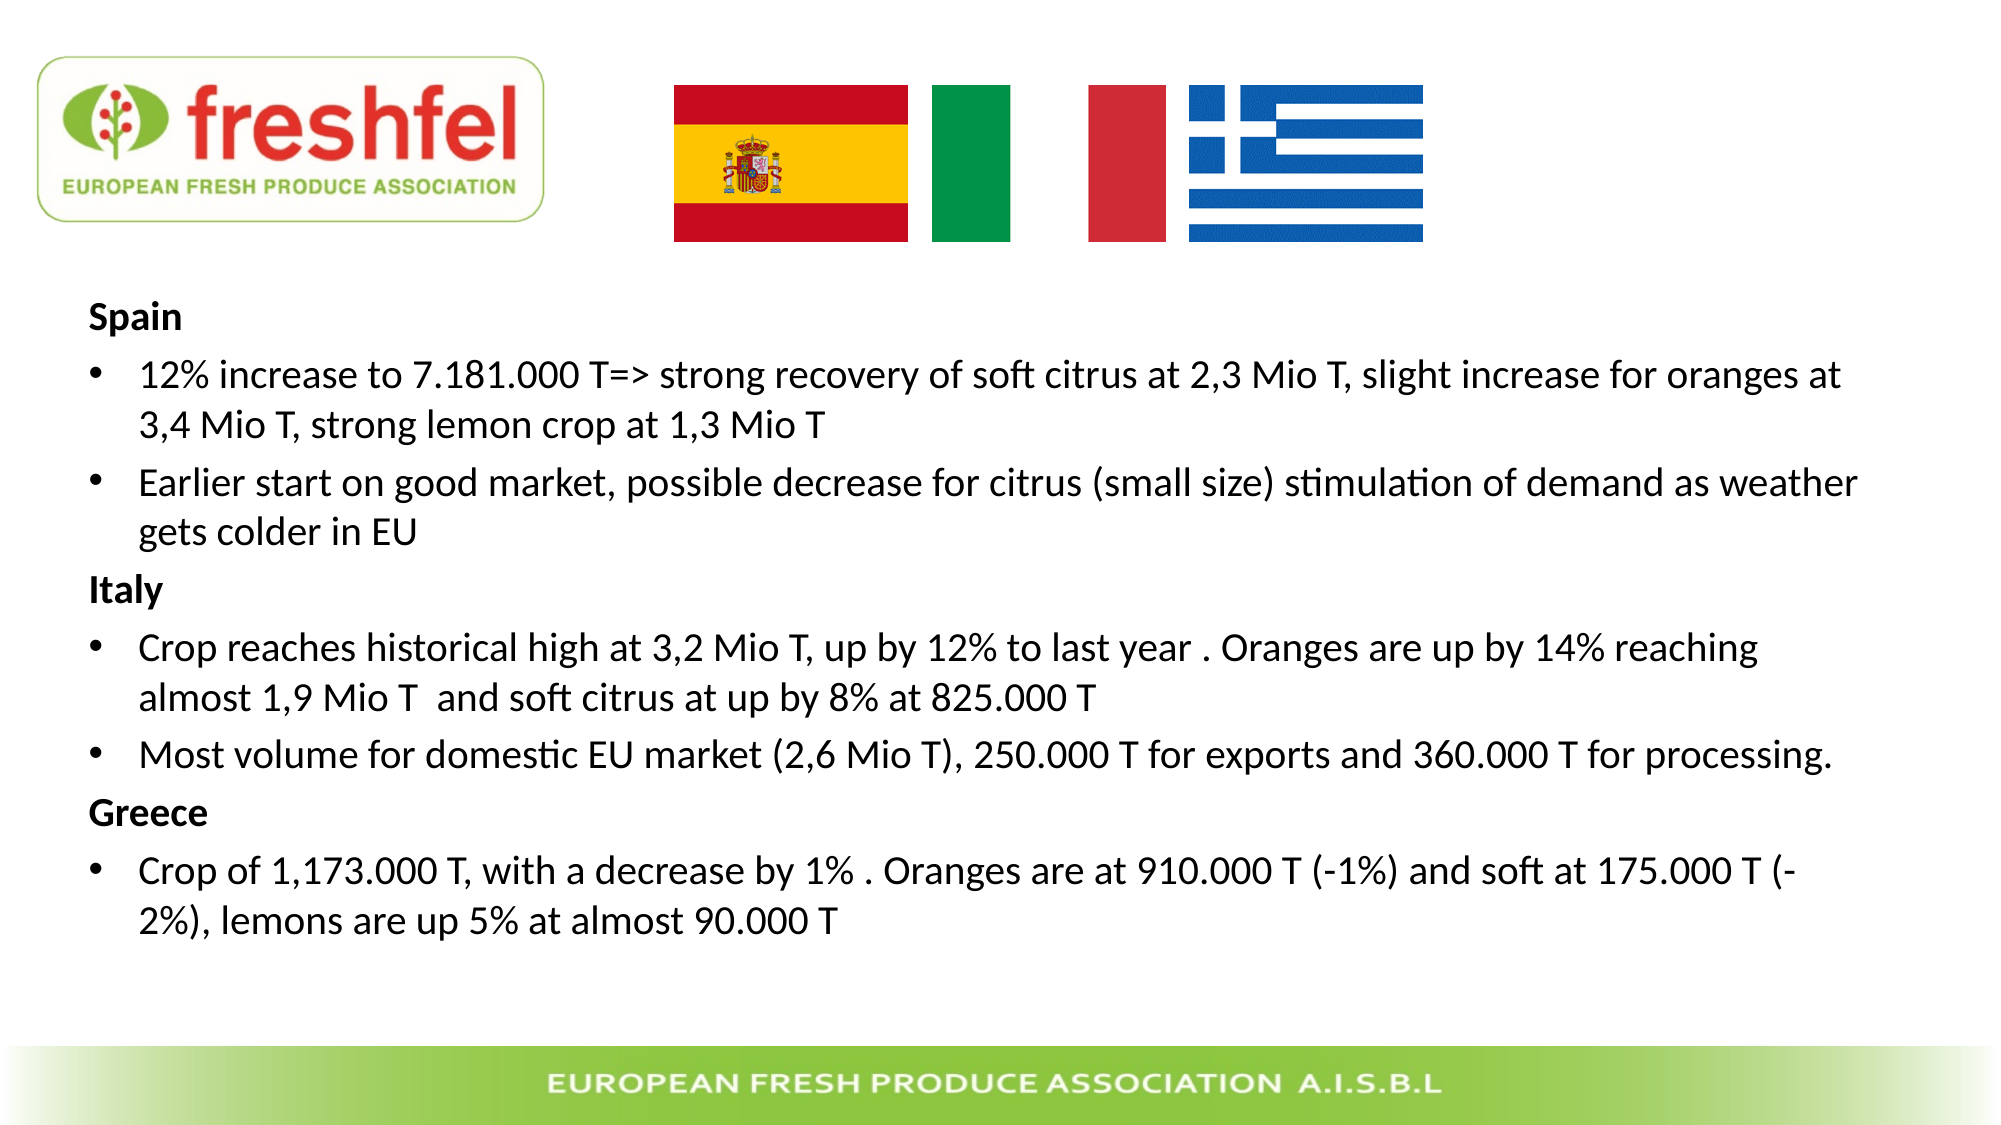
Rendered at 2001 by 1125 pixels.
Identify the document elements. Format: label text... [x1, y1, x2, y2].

list Spain 12% increase to 7.181.000 T=> strong recovery of soft citrus at 2,3 Mio T, slight increase for oranges at 3,4 Mio T, strong lemon crop at 1,3 Mio T Earlier start on good market, possible decrease for citrus (small size) stimulation of demand as weather gets colder in EU Italy Crop reaches historical high at 3,2 Mio T, up by 12% to last year . Oranges are up by 14% reaching almost 1,9 Mio T and soft citrus at up by 8% at 825.000 T Most volume for domestic EU market (2,6 Mio T), 250.000 T for exports and 360.000 T for processing. Greece Crop of 1,173.000 T, with a decrease by 1% . Oranges are at 910.000 T (-1%) and soft at 175.000 T (-2%), lemons are up 5% at almost 90.000 T [73, 281, 1878, 1000]
picture [0, 1046, 2000, 1125]
picture [35, 55, 545, 223]
picture [931, 85, 1166, 242]
picture [673, 85, 909, 242]
picture [1189, 85, 1424, 242]
